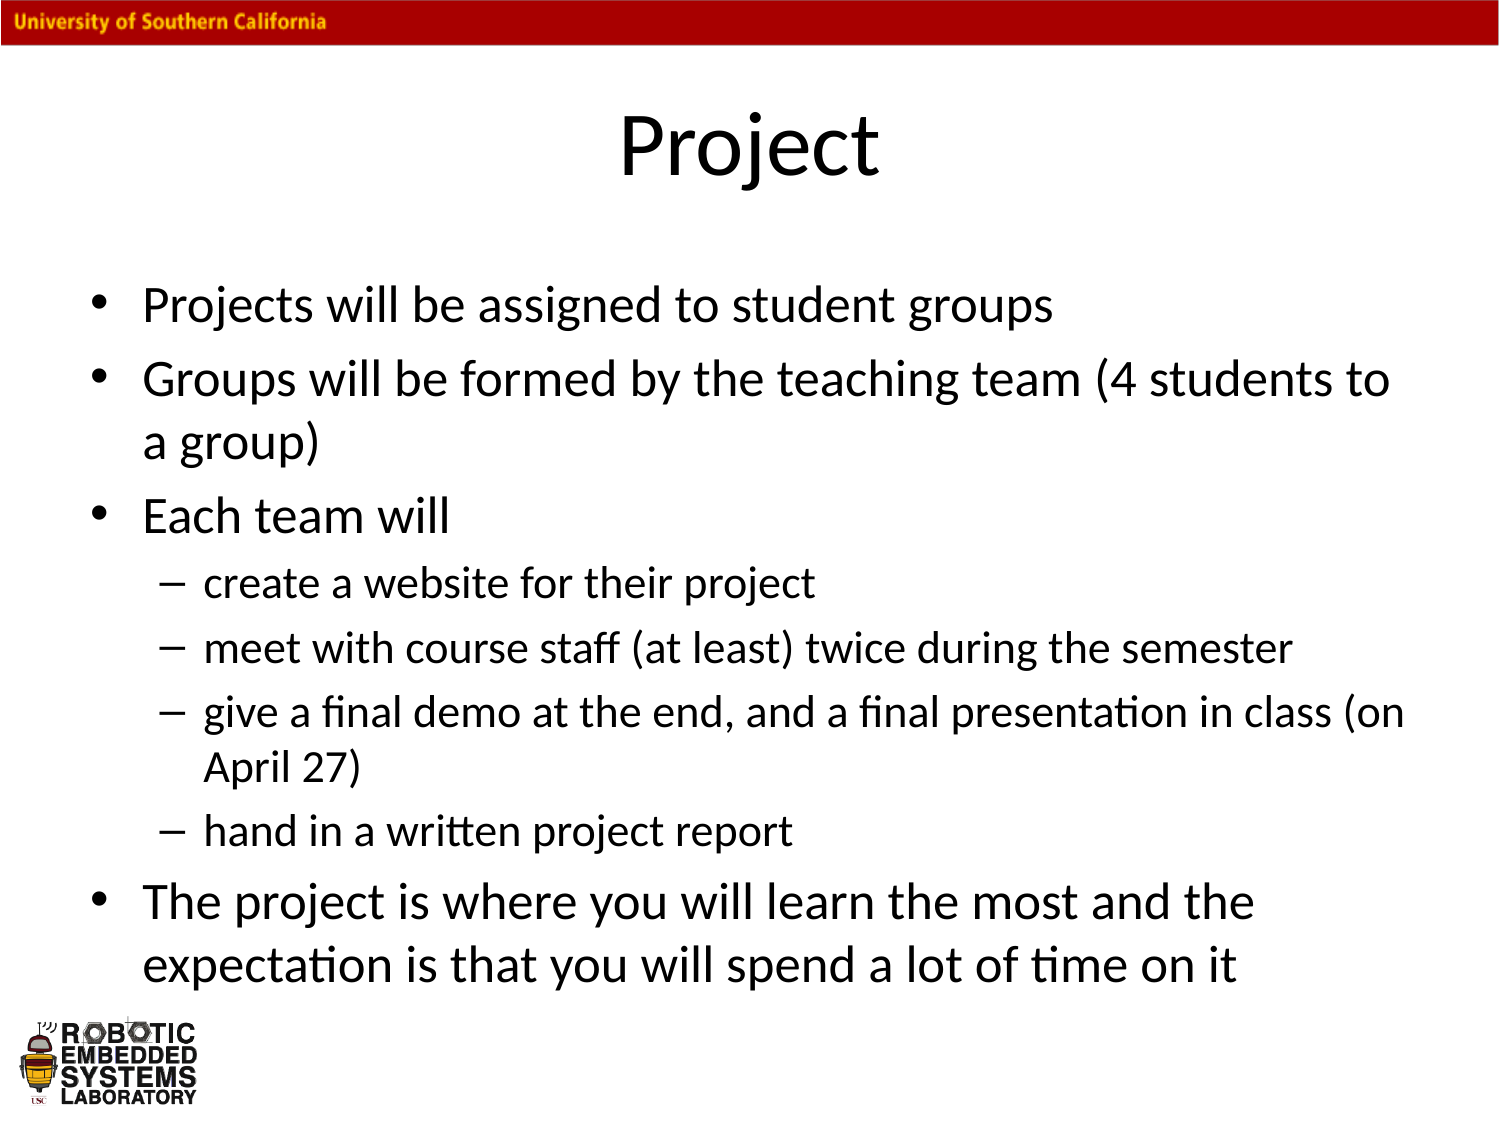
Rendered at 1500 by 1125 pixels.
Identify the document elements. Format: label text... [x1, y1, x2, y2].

title Project [75, 45, 1425, 233]
picture [0, 1004, 214, 1125]
picture [1, 0, 1500, 51]
list Projects will be assigned to student groups Groups will be formed by the teaching team (4 students to a group) Each team will create a website for their project meet with course staff (at least) twice during the semester give a final demo at the end, and a final presentation in class (on April 27) hand in a written project report The project is where you will learn the most and the expectation is that you will spend a lot of time on it [75, 262, 1425, 1075]
